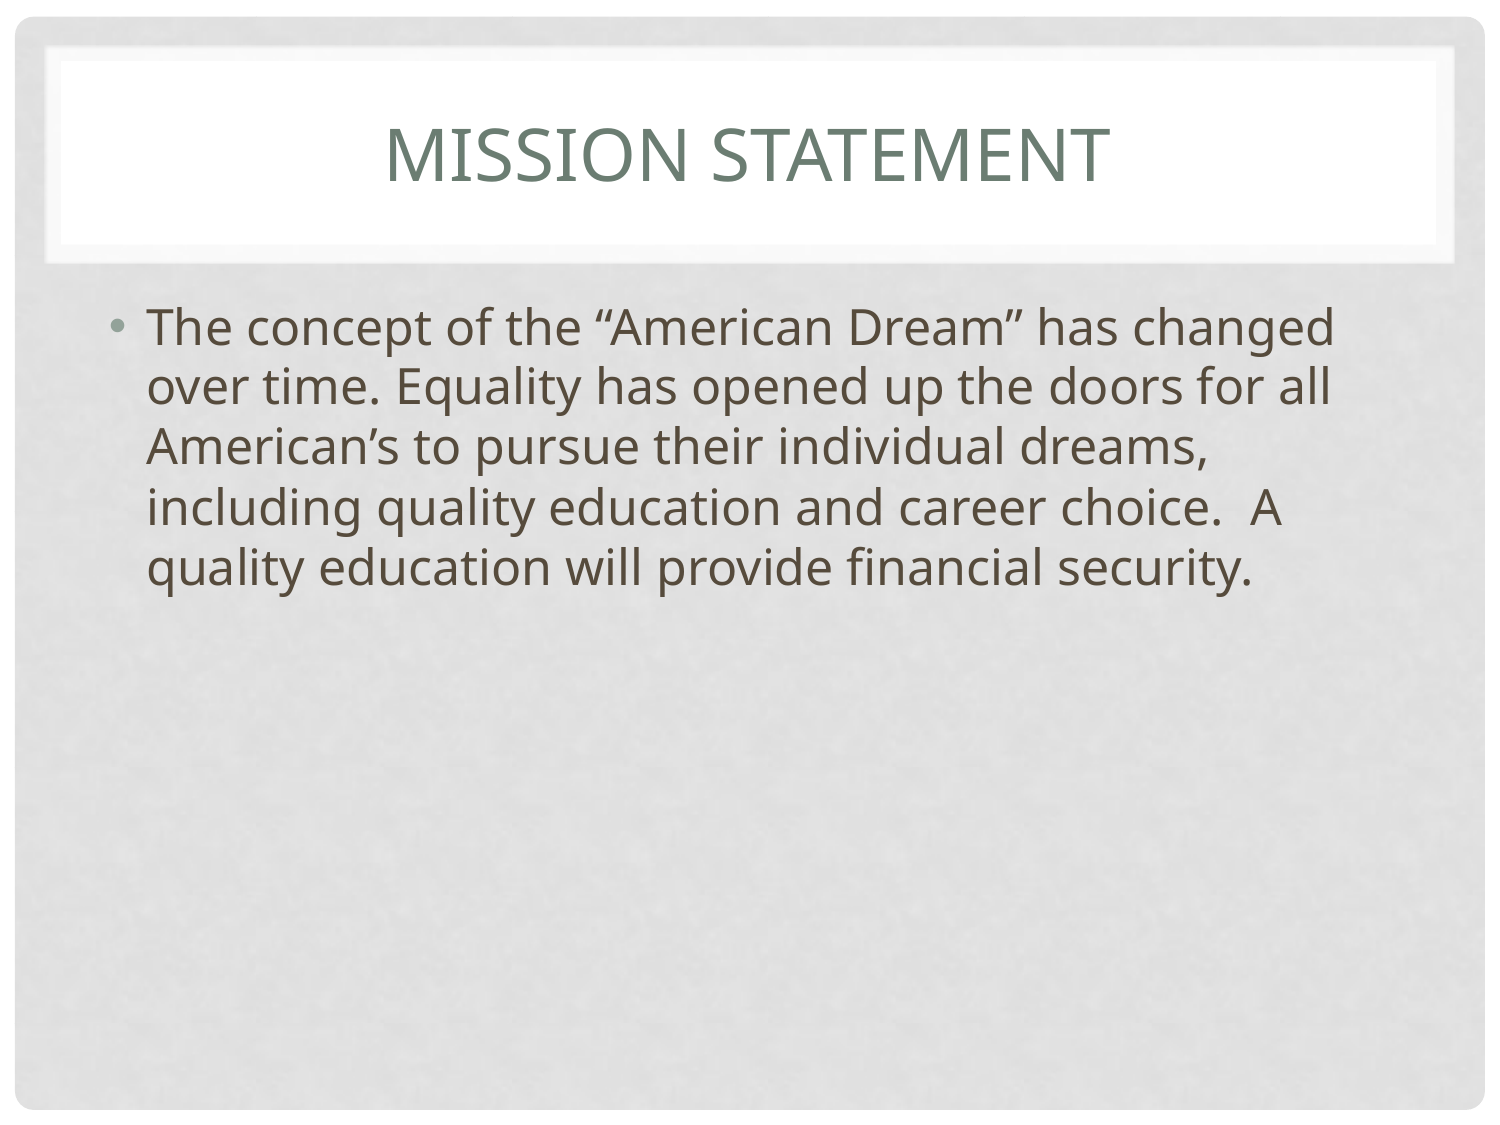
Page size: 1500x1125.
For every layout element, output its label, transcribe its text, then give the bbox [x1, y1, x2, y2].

list The concept of the “American Dream” has changed over time. Equality has opened up the doors for all American’s to pursue their individual dreams, including quality education and career choice. A quality education will provide financial security. [75, 287, 1425, 1005]
title Mission Statement [69, 66, 1425, 238]
